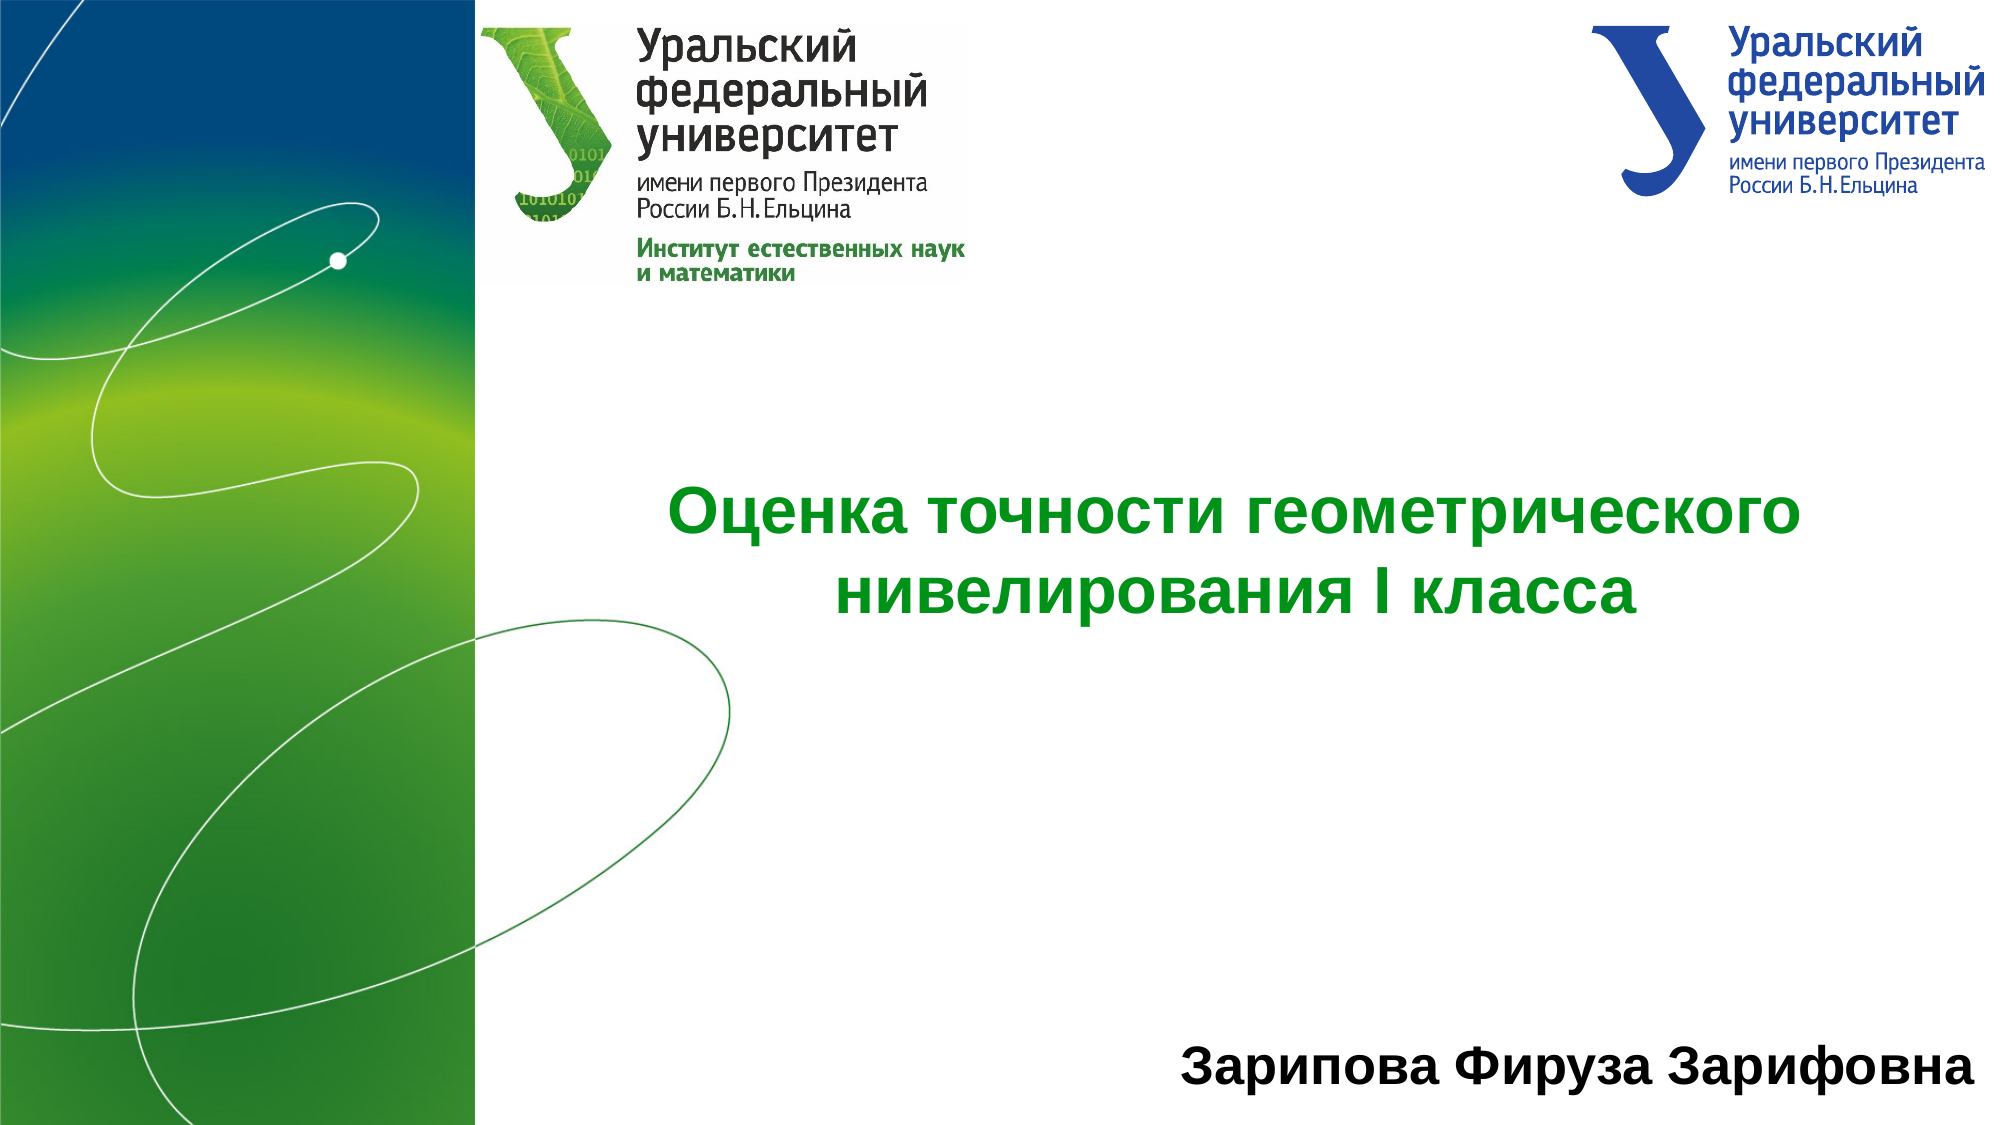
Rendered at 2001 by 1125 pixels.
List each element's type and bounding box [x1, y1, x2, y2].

picture [0, 0, 1994, 1125]
text_box [1589, 23, 1987, 199]
